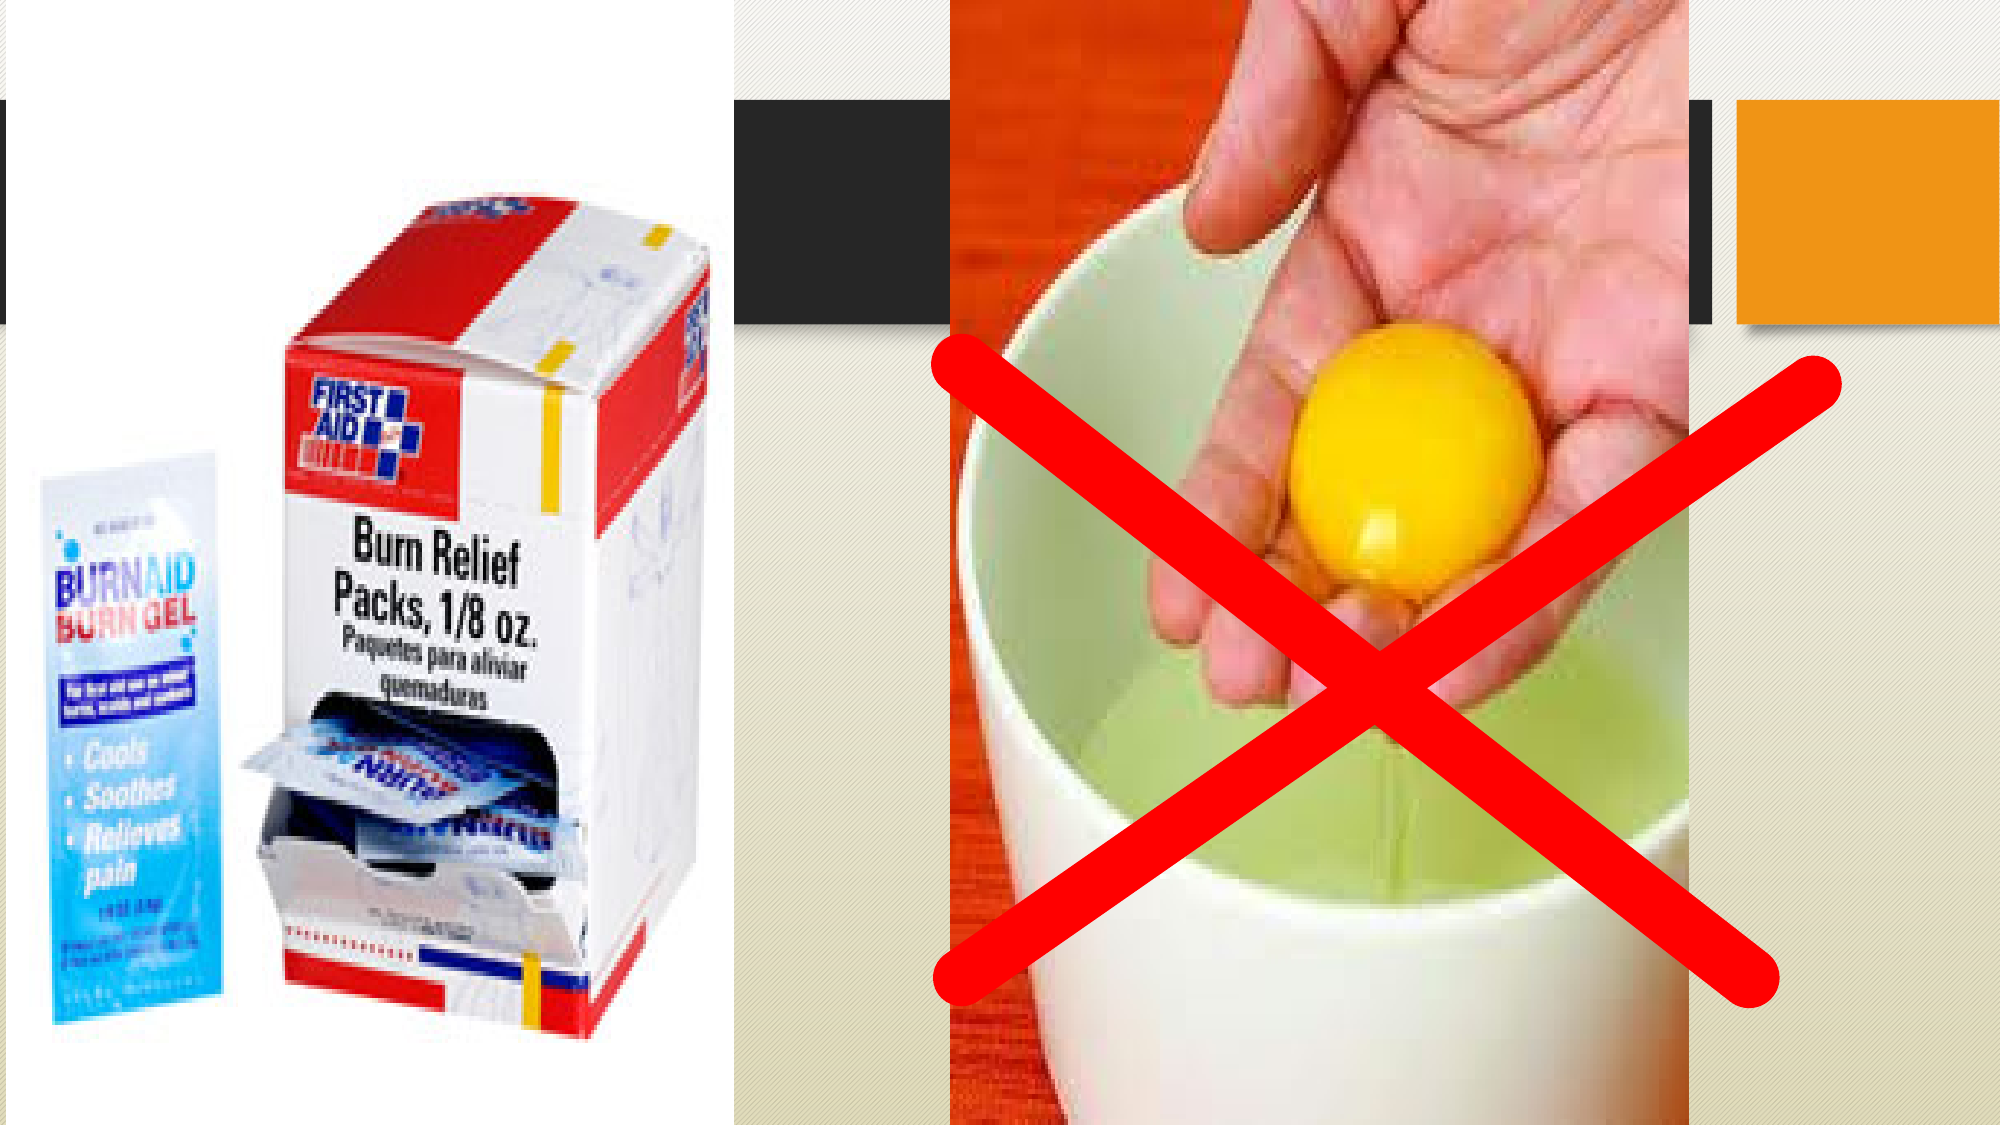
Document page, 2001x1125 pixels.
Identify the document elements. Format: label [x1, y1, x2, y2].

picture [0, 325, 6, 376]
list [6, 0, 735, 1125]
text_box [961, 364, 1750, 978]
text_box [1750, 383, 1814, 978]
picture [735, 0, 1713, 1125]
picture [1736, 325, 2000, 347]
